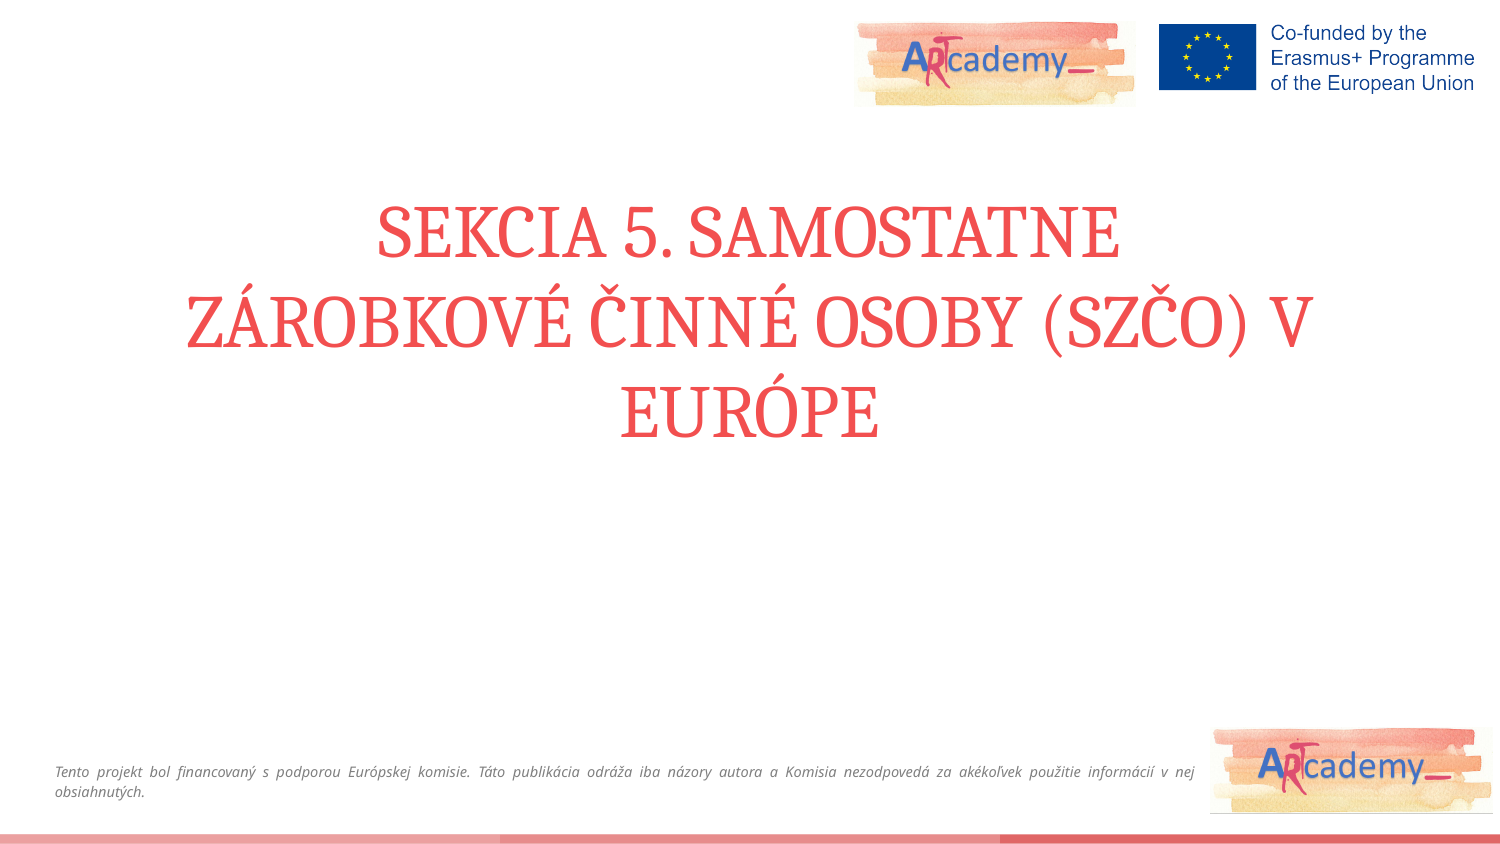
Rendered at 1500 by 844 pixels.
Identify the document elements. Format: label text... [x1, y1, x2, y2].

picture [1210, 709, 1493, 844]
text_box Tento projekt bol financovaný s podporou Európskej komisie. Táto publikácia odráža iba názory autora a Komisia nezodpovedá za akékoľvek použitie informácií v nej obsiahnutých. [39, 754, 1205, 799]
title SEKCIA 5. SAMOSTATNE ZÁROBKOVÉ ČINNÉ OSOBY (SZČO) V EURÓPE [164, 259, 1336, 468]
picture [1158, 24, 1474, 94]
picture [854, 2, 1137, 138]
